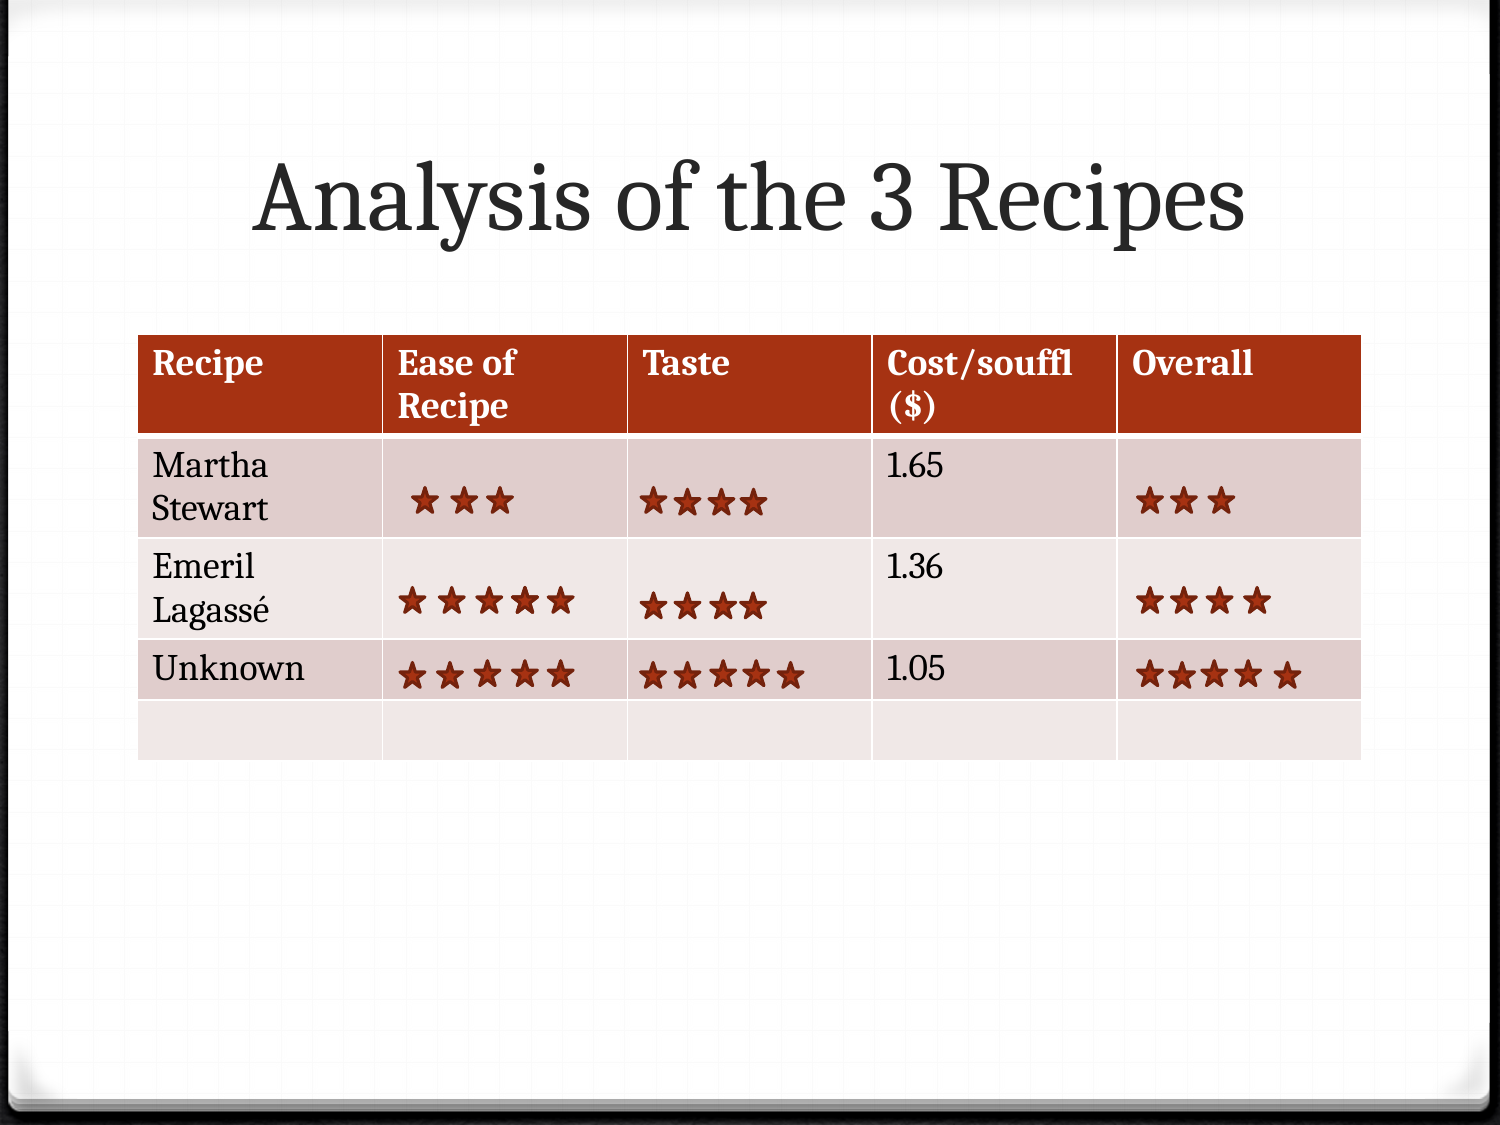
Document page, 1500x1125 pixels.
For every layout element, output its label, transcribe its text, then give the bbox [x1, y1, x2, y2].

text_box [1136, 585, 1164, 614]
text_box [1234, 659, 1263, 687]
text_box [435, 660, 464, 689]
text_box [510, 659, 539, 687]
text_box [546, 659, 575, 687]
text_box [475, 585, 504, 614]
text_box [776, 660, 805, 689]
text_box [411, 485, 439, 514]
text_box [1136, 659, 1164, 687]
text_box [709, 659, 738, 687]
text_box [707, 487, 736, 516]
text_box [742, 659, 771, 687]
text_box [709, 591, 738, 620]
text_box [473, 659, 502, 687]
text_box [1168, 660, 1197, 689]
title Analysis of the 3 Recipes [90, 71, 1410, 309]
text_box [486, 485, 514, 514]
text_box [673, 591, 702, 620]
text_box [1136, 485, 1164, 514]
text_box [673, 660, 702, 689]
text_box [739, 487, 768, 516]
text_box [739, 591, 768, 620]
text_box [1207, 485, 1236, 514]
text_box [1273, 660, 1302, 689]
text_box [1169, 585, 1198, 614]
text_box [1243, 585, 1272, 614]
text_box [510, 585, 539, 614]
text_box [639, 660, 668, 689]
text_box [398, 585, 427, 614]
text_box [450, 485, 479, 514]
text_box [398, 660, 427, 689]
text_box [639, 485, 668, 514]
text_box [639, 591, 668, 620]
text_box [546, 585, 575, 614]
text_box [673, 487, 702, 516]
text_box [1169, 485, 1198, 514]
text_box [1200, 659, 1229, 687]
picture [0, 0, 1500, 1125]
text_box [1205, 585, 1234, 614]
text_box [437, 585, 466, 614]
